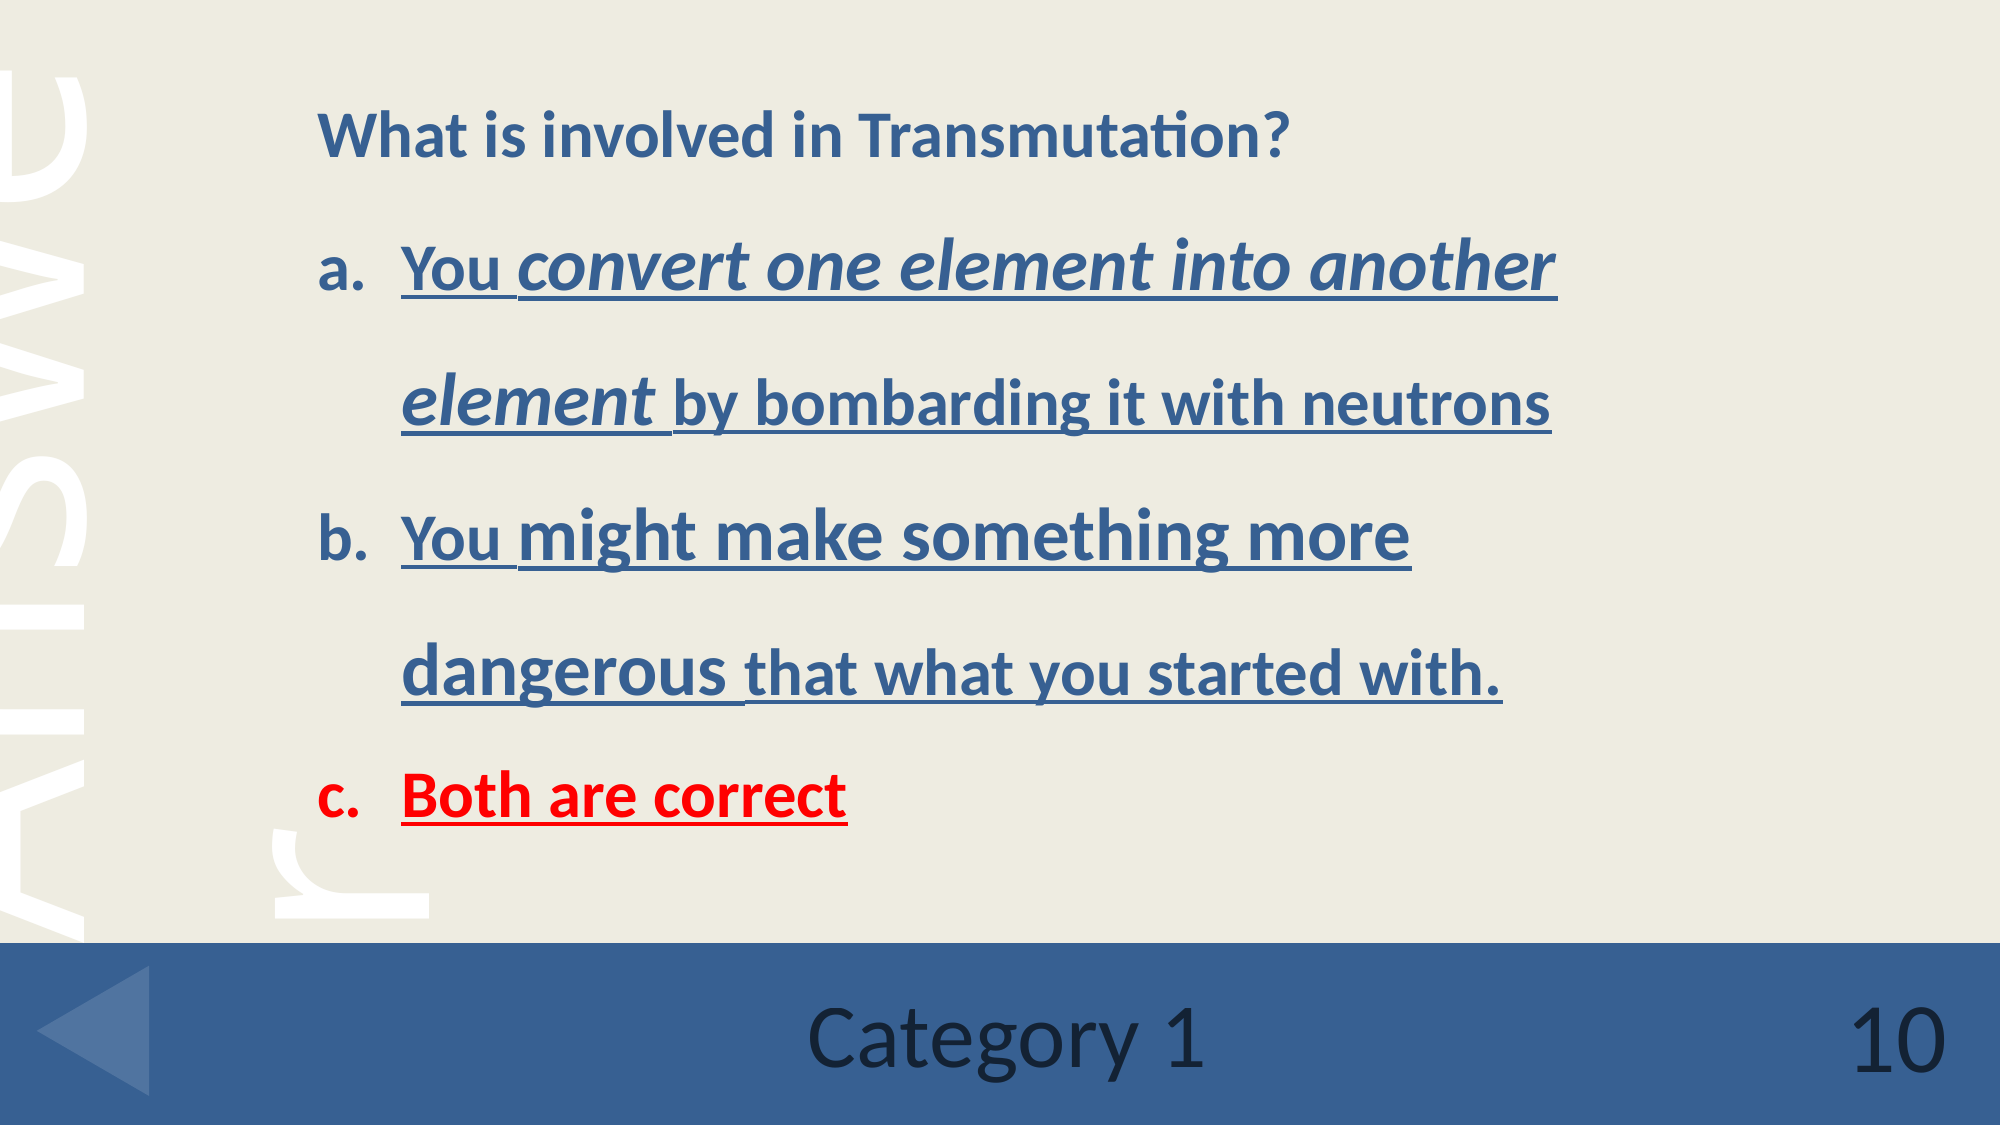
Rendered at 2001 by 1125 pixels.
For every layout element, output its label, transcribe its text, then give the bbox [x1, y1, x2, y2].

list What is involved in Transmutation? You convert one element into another element by bombarding it with neutrons You might make something more dangerous that what you started with. Both are correct [302, 126, 1760, 835]
list 10 [1908, 967, 1963, 1097]
title Category 1 [107, 937, 1908, 1125]
